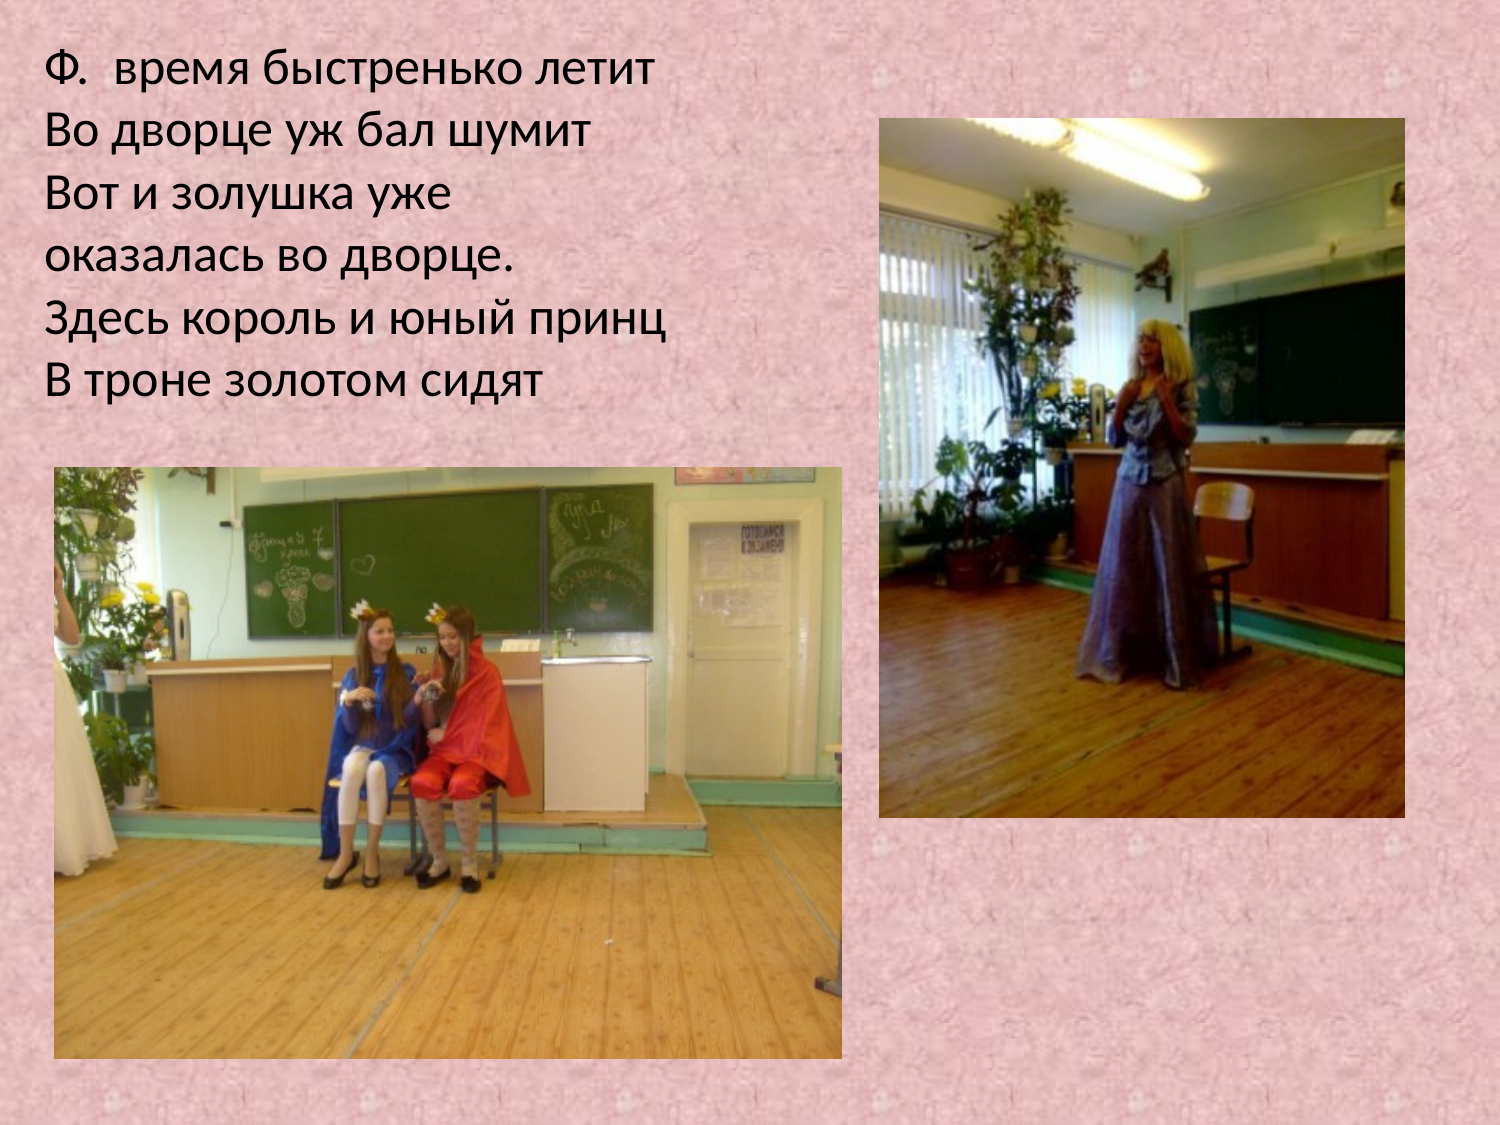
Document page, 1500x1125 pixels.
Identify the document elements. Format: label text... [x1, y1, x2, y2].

text_box Ф. время быстренько летит Во дворце уж бал шумит Вот и золушка уже оказалась во дворце. Здесь король и юный принц В троне золотом сидят [29, 24, 780, 415]
picture [0, 0, 1500, 1125]
